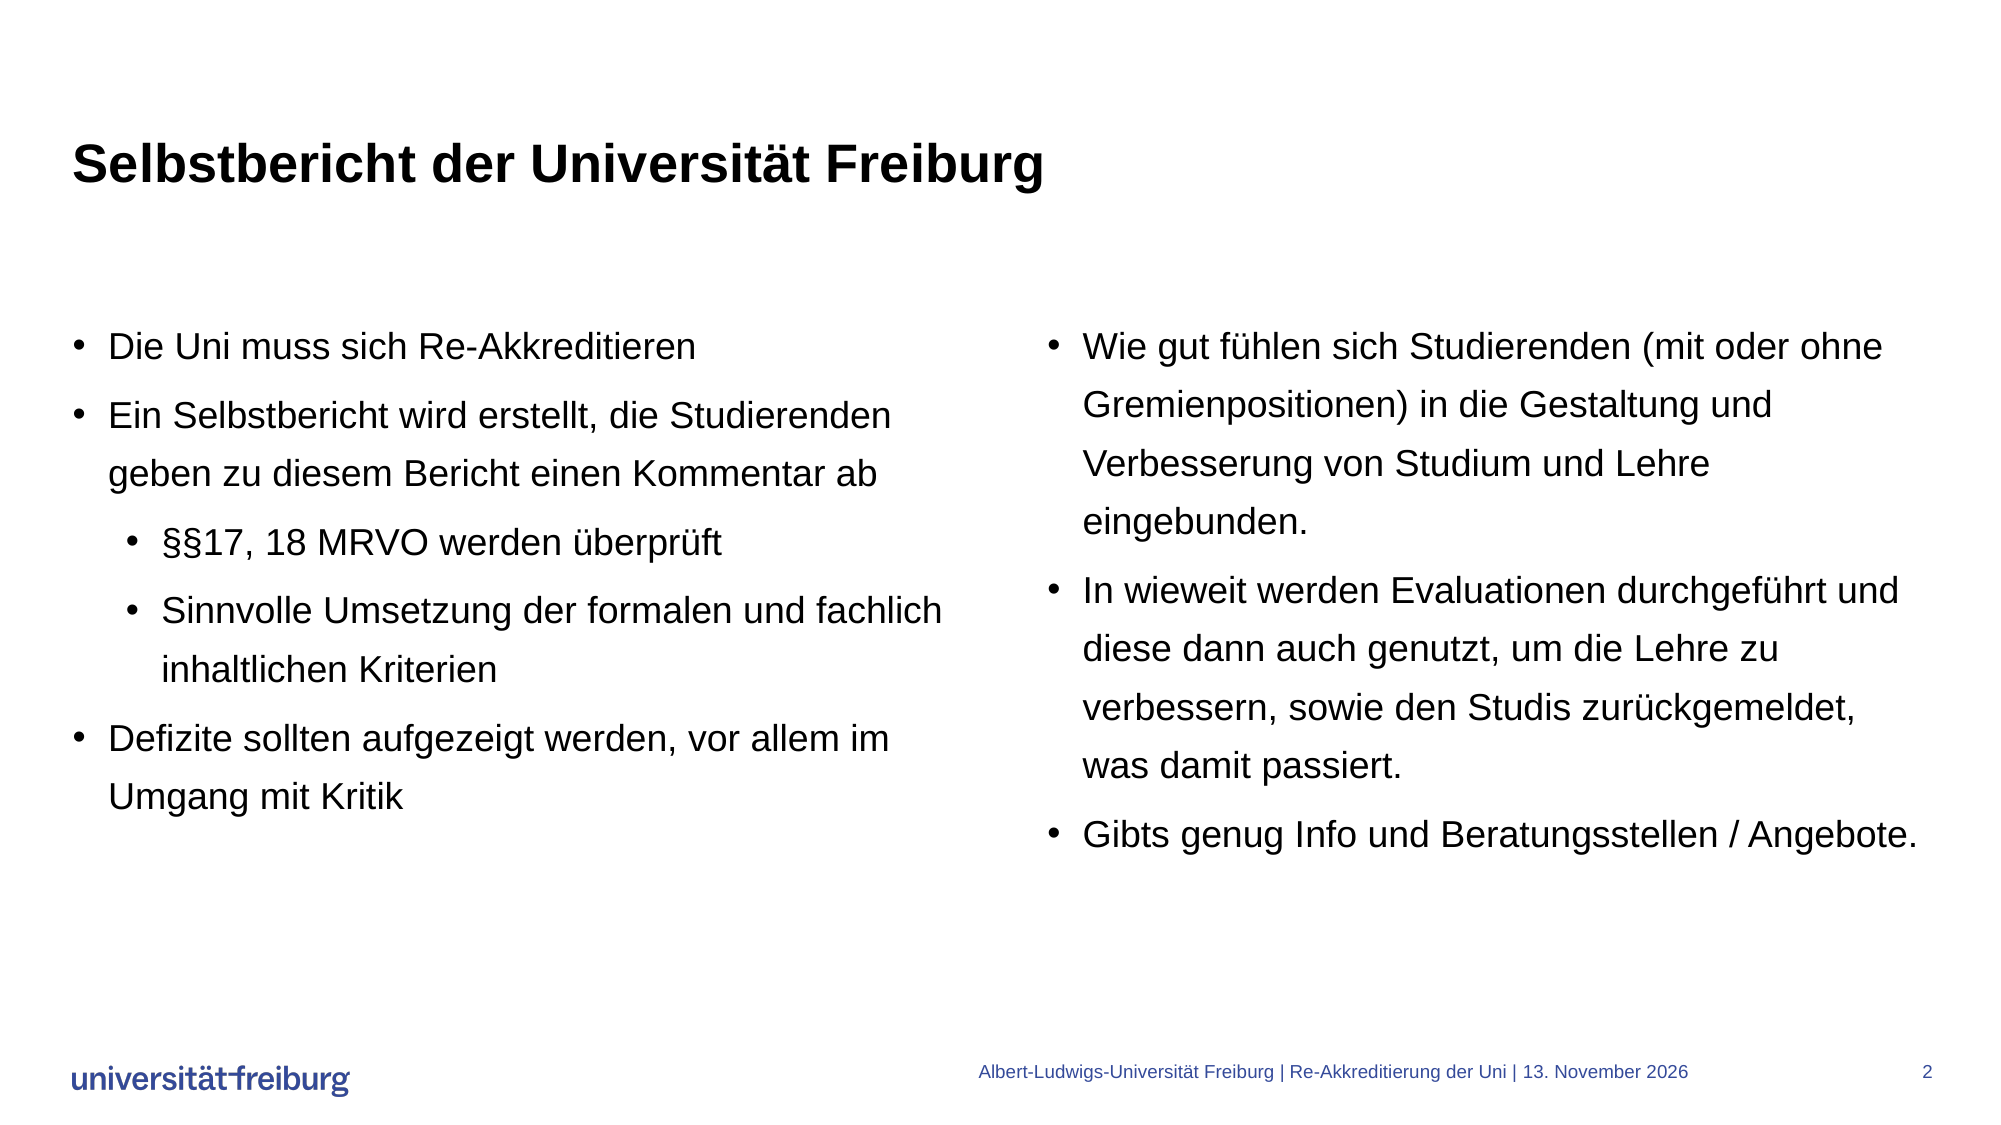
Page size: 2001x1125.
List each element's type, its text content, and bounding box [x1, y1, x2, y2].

picture [72, 1065, 351, 1097]
footer Albert-Ludwigs-Universität Freiburg | Re-Akkreditierung der Uni | [488, 1060, 1517, 1090]
slide_number 27. Oktober 2024 [1517, 1060, 1754, 1090]
list Wie gut fühlen sich Studierenden (mit oder ohne Gremienpositionen) in die Gestaltung und Verbesserung von Studium und Lehre eingebunden. In wieweit werden Evaluationen durchgeführt und diese dann auch genutzt, um die Lehre zu verbessern, sowie den Studis zurückgemeldet, was damit passiert. Gibts genug Info und Beratungsstellen / Angebote. [1047, 308, 1933, 1018]
slide_number 2 [1873, 1060, 1933, 1090]
title Selbstbericht der Universität Freiburg [72, 59, 1933, 278]
list Die Uni muss sich Re-Akkreditieren Ein Selbstbericht wird erstellt, die Studierenden geben zu diesem Bericht einen Kommentar ab §§17, 18 MRVO werden überprüft Sinnvolle Umsetzung der formalen und fachlich inhaltlichen Kriterien Defizite sollten aufgezeigt werden, vor allem im Umgang mit Kritik [72, 308, 959, 1018]
